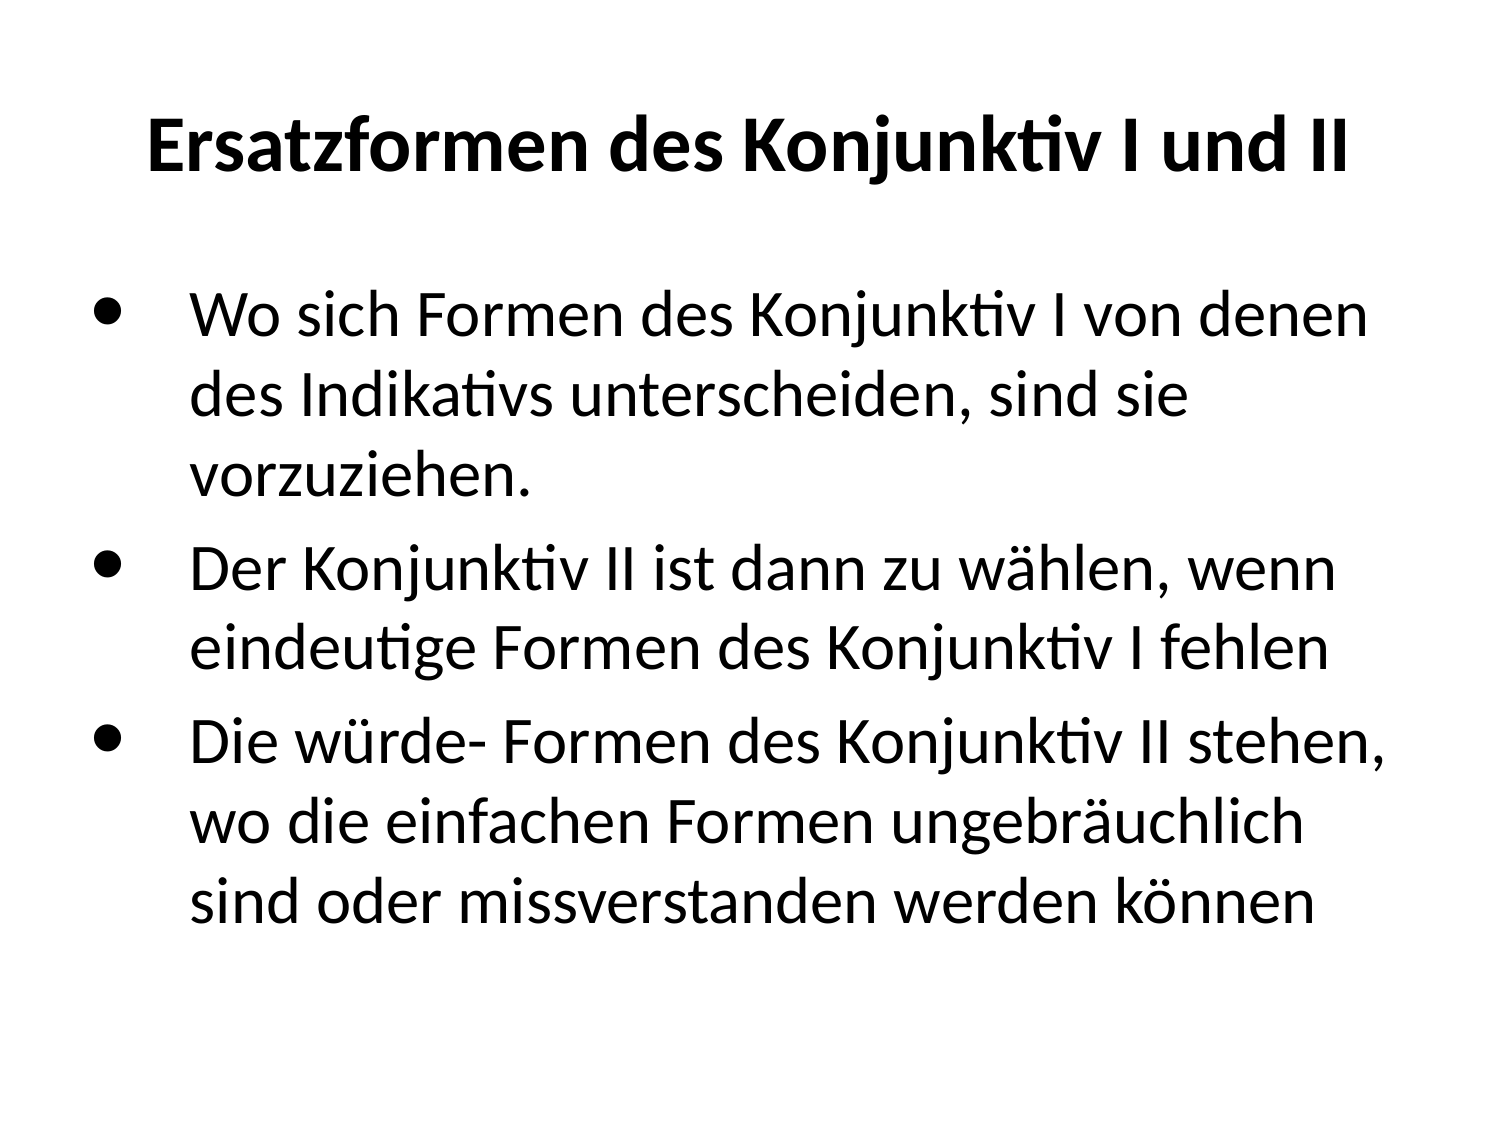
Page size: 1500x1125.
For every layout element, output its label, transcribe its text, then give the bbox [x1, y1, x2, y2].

title Ersatzformen des Konjunktiv I und II [75, 45, 1425, 233]
list Wo sich Formen des Konjunktiv I von denen des Indikativs unterscheiden, sind sie vorzuziehen. Der Konjunktiv II ist dann zu wählen, wenn eindeutige Formen des Konjunktiv I fehlen Die würde- Formen des Konjunktiv II stehen, wo die einfachen Formen ungebräuchlich sind oder missverstanden werden können [75, 262, 1425, 1005]
